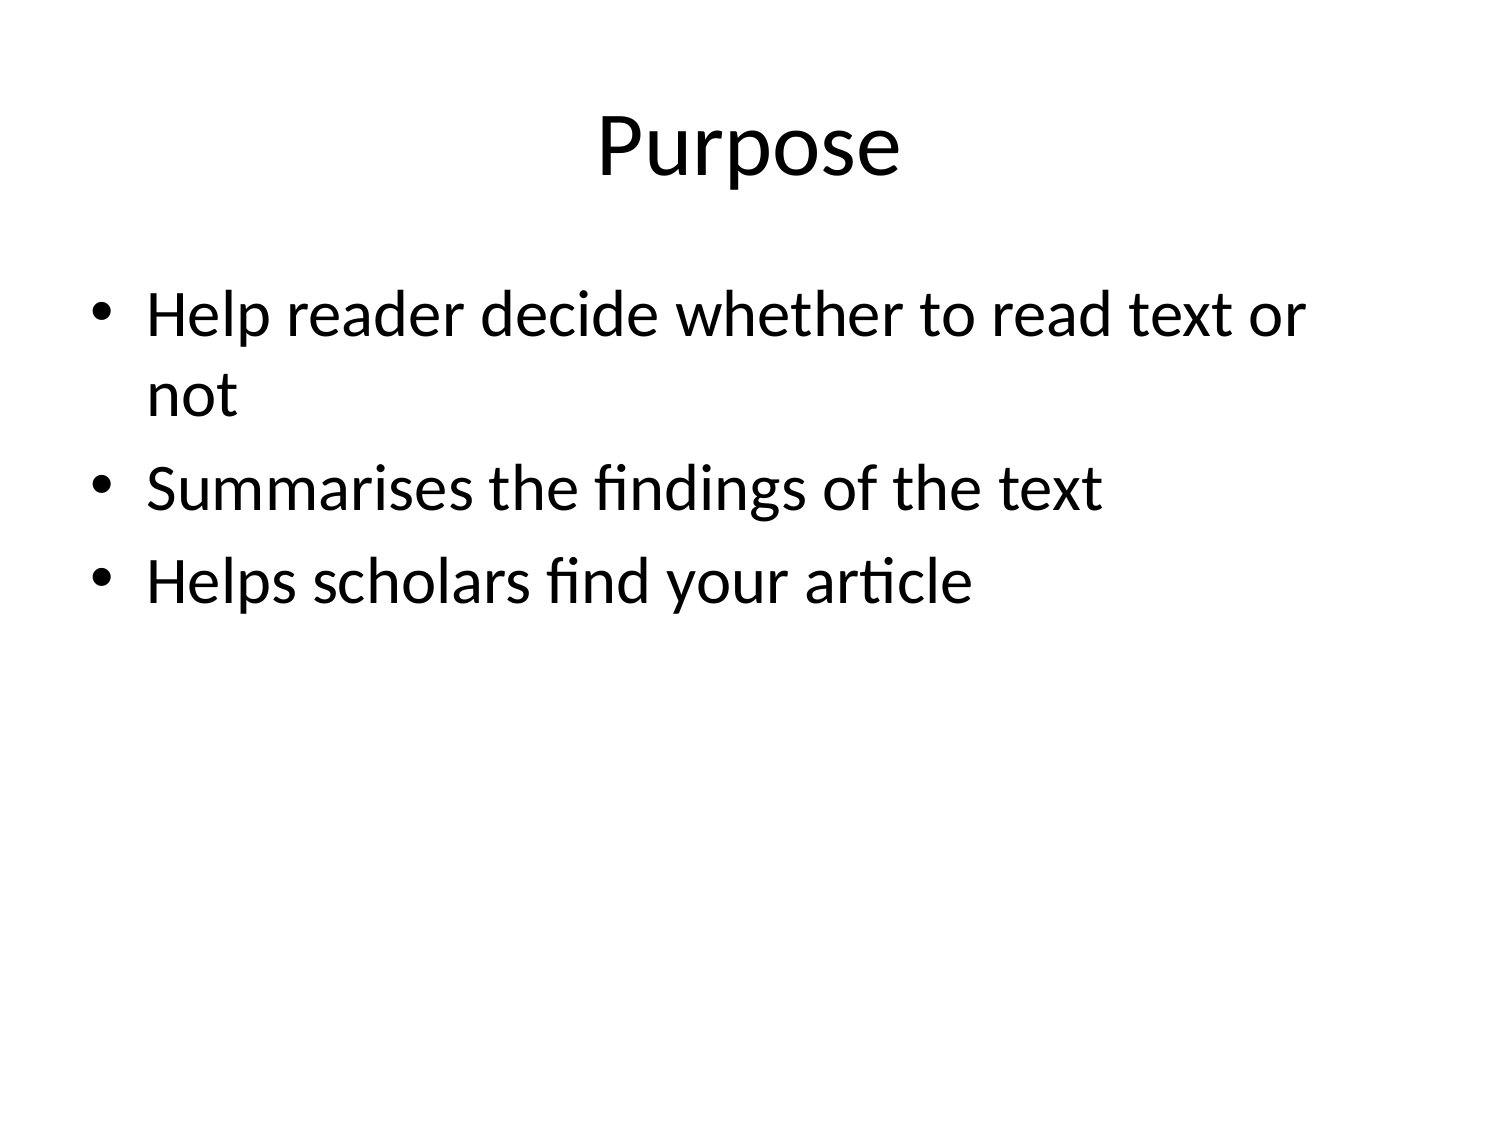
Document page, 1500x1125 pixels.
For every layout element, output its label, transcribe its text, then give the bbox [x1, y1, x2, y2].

title Purpose [75, 45, 1425, 233]
list Help reader decide whether to read text or not Summarises the findings of the text Helps scholars find your article [75, 262, 1425, 1005]
